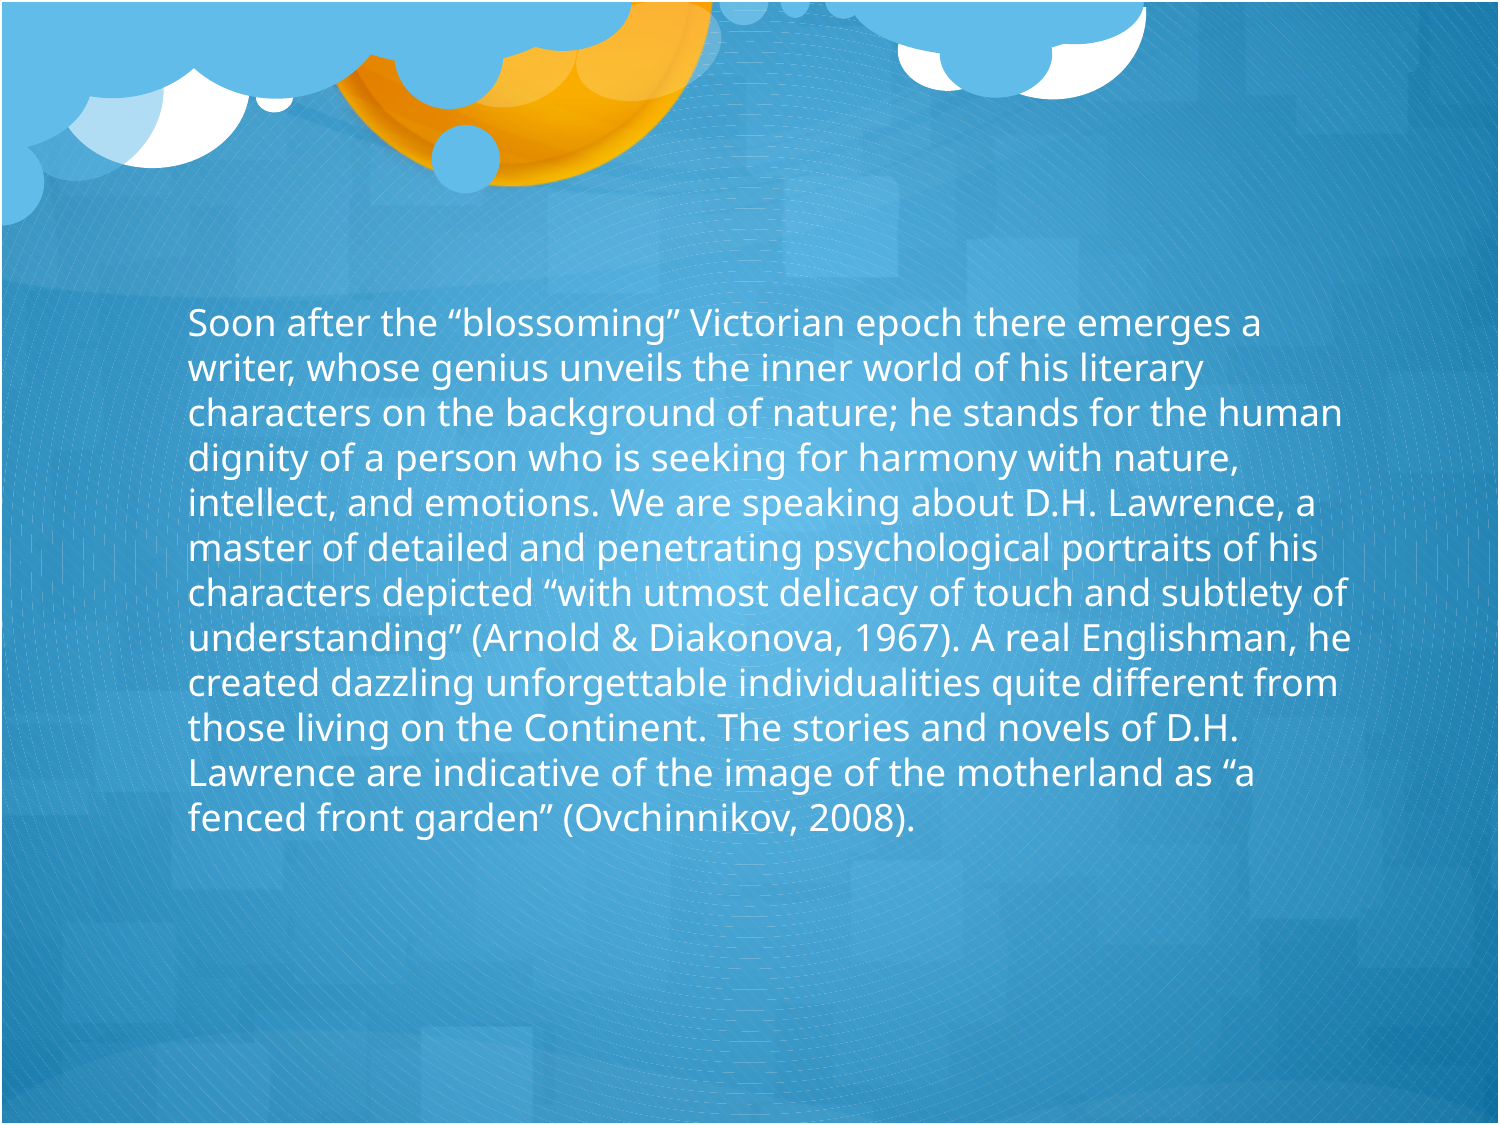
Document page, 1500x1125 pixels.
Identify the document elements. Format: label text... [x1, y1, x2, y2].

text_box Soon after the “blossoming” Victorian epoch there emerges a writer, whose genius unveils the inner world of his literary characters on the background of nature; he stands for the human dignity of a person who is seeking for harmony with nature, intellect, and emotions. We are speaking about D.H. Lawrence, a master of detailed and penetrating psychological portraits of his characters depicted “with utmost delicacy of touch and subtlety of understanding” (Arnold & Diakonova, 1967). A real Englishman, he created dazzling unforgettable individualities quite different from those living on the Continent. The stories and novels of D.H. Lawrence are indicative of the image of the motherland as “a fenced front garden” (Ovchinnikov, 2008). [172, 292, 1377, 847]
picture [2, 2, 1498, 1123]
